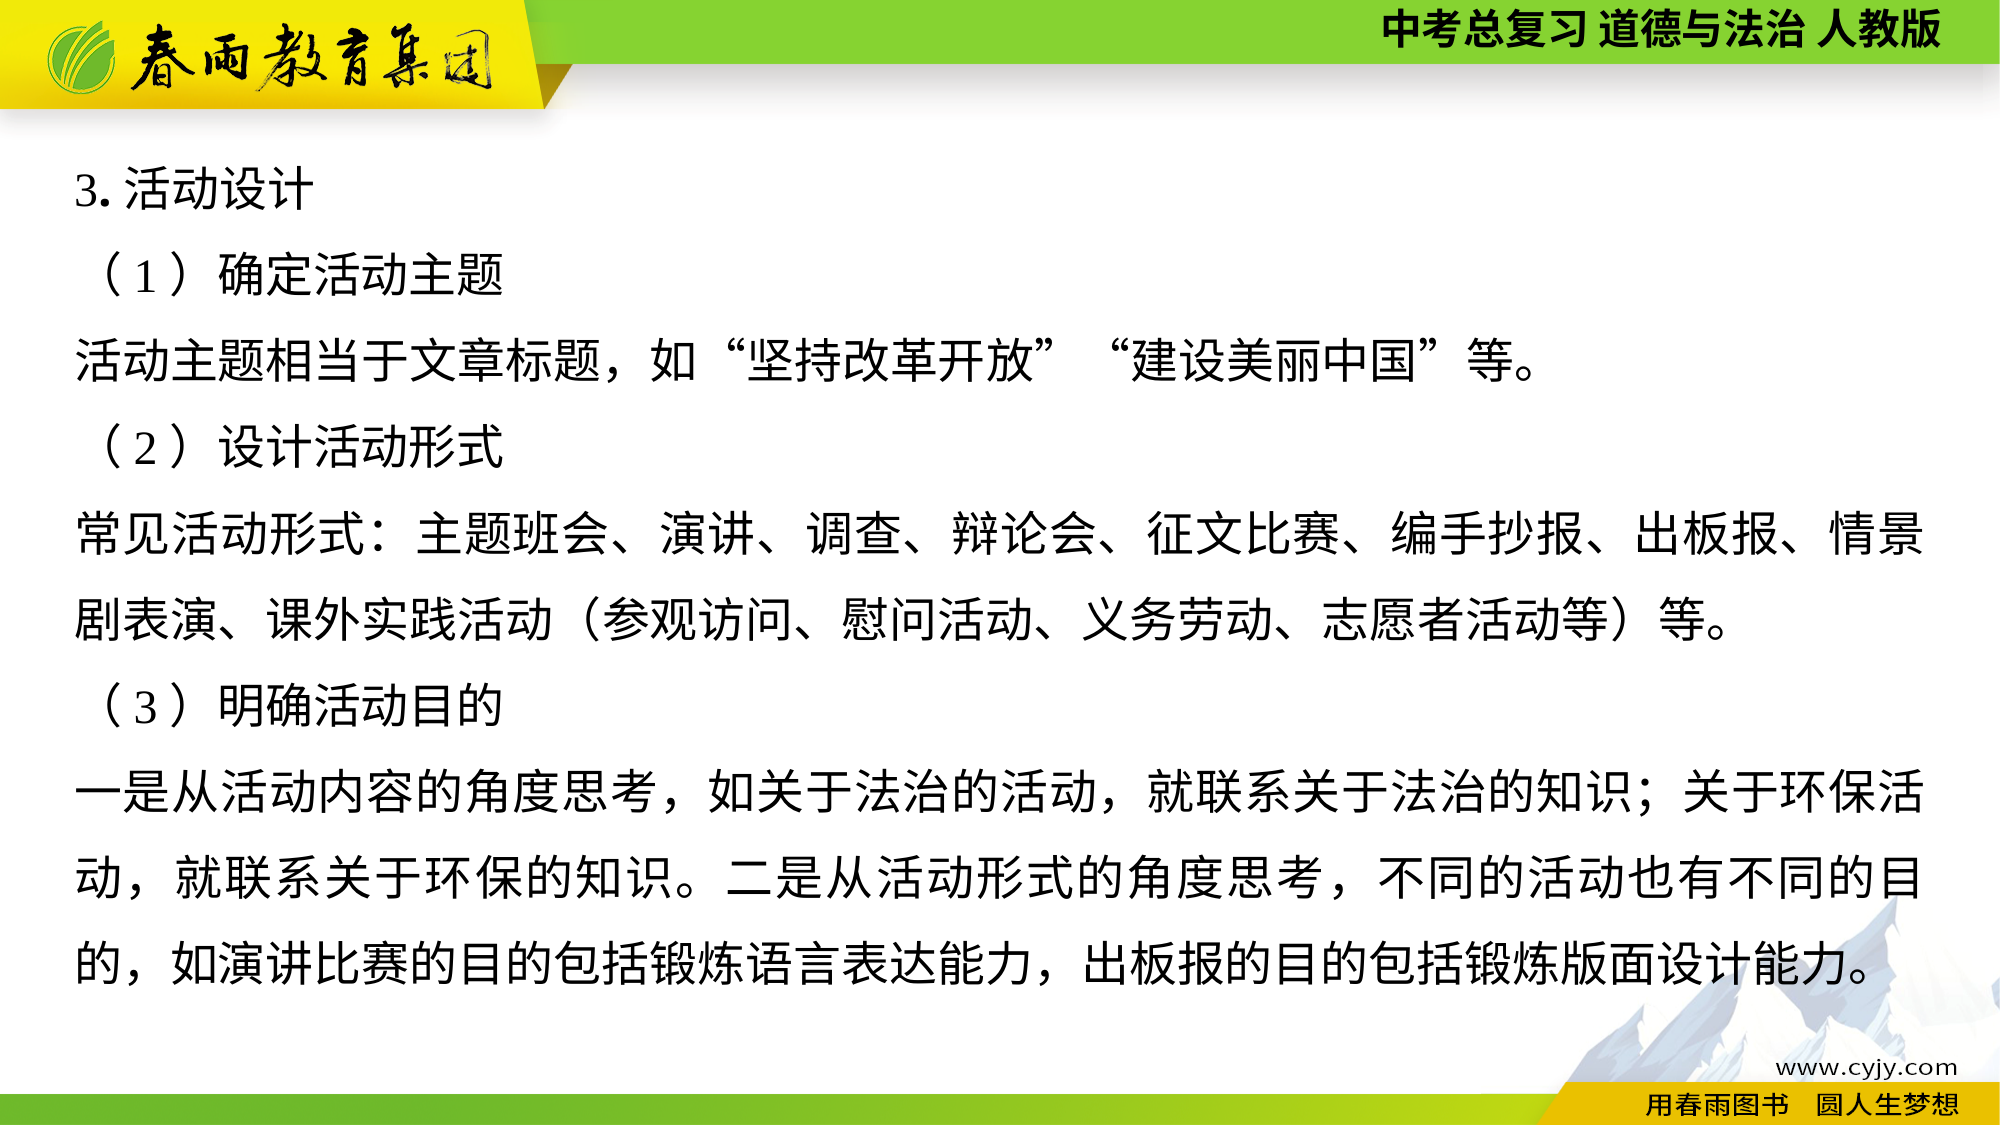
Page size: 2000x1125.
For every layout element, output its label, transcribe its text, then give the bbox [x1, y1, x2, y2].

list 3.活动设计 （1）确定活动主题 活动主题相当于文章标题，如“坚持改革开放”“建设美丽中国”等。 （2）设计活动形式 常见活动形式：主题班会、演讲、调查、辩论会、征文比赛、编手抄报、出板报、情景剧表演、课外实践活动（参观访问、慰问活动、义务劳动、志愿者活动等）等。 （3）明确活动目的 一是从活动内容的角度思考，如关于法治的活动，就联系关于法治的知识；关于环保活动，就联系关于环保的知识。二是从活动形式的角度思考，不同的活动也有不同的目的，如演讲比赛的目的包括锻炼语言表达能力，出板报的目的包括锻炼版面设计能力。 [59, 122, 1944, 998]
picture [0, 0, 2000, 1125]
